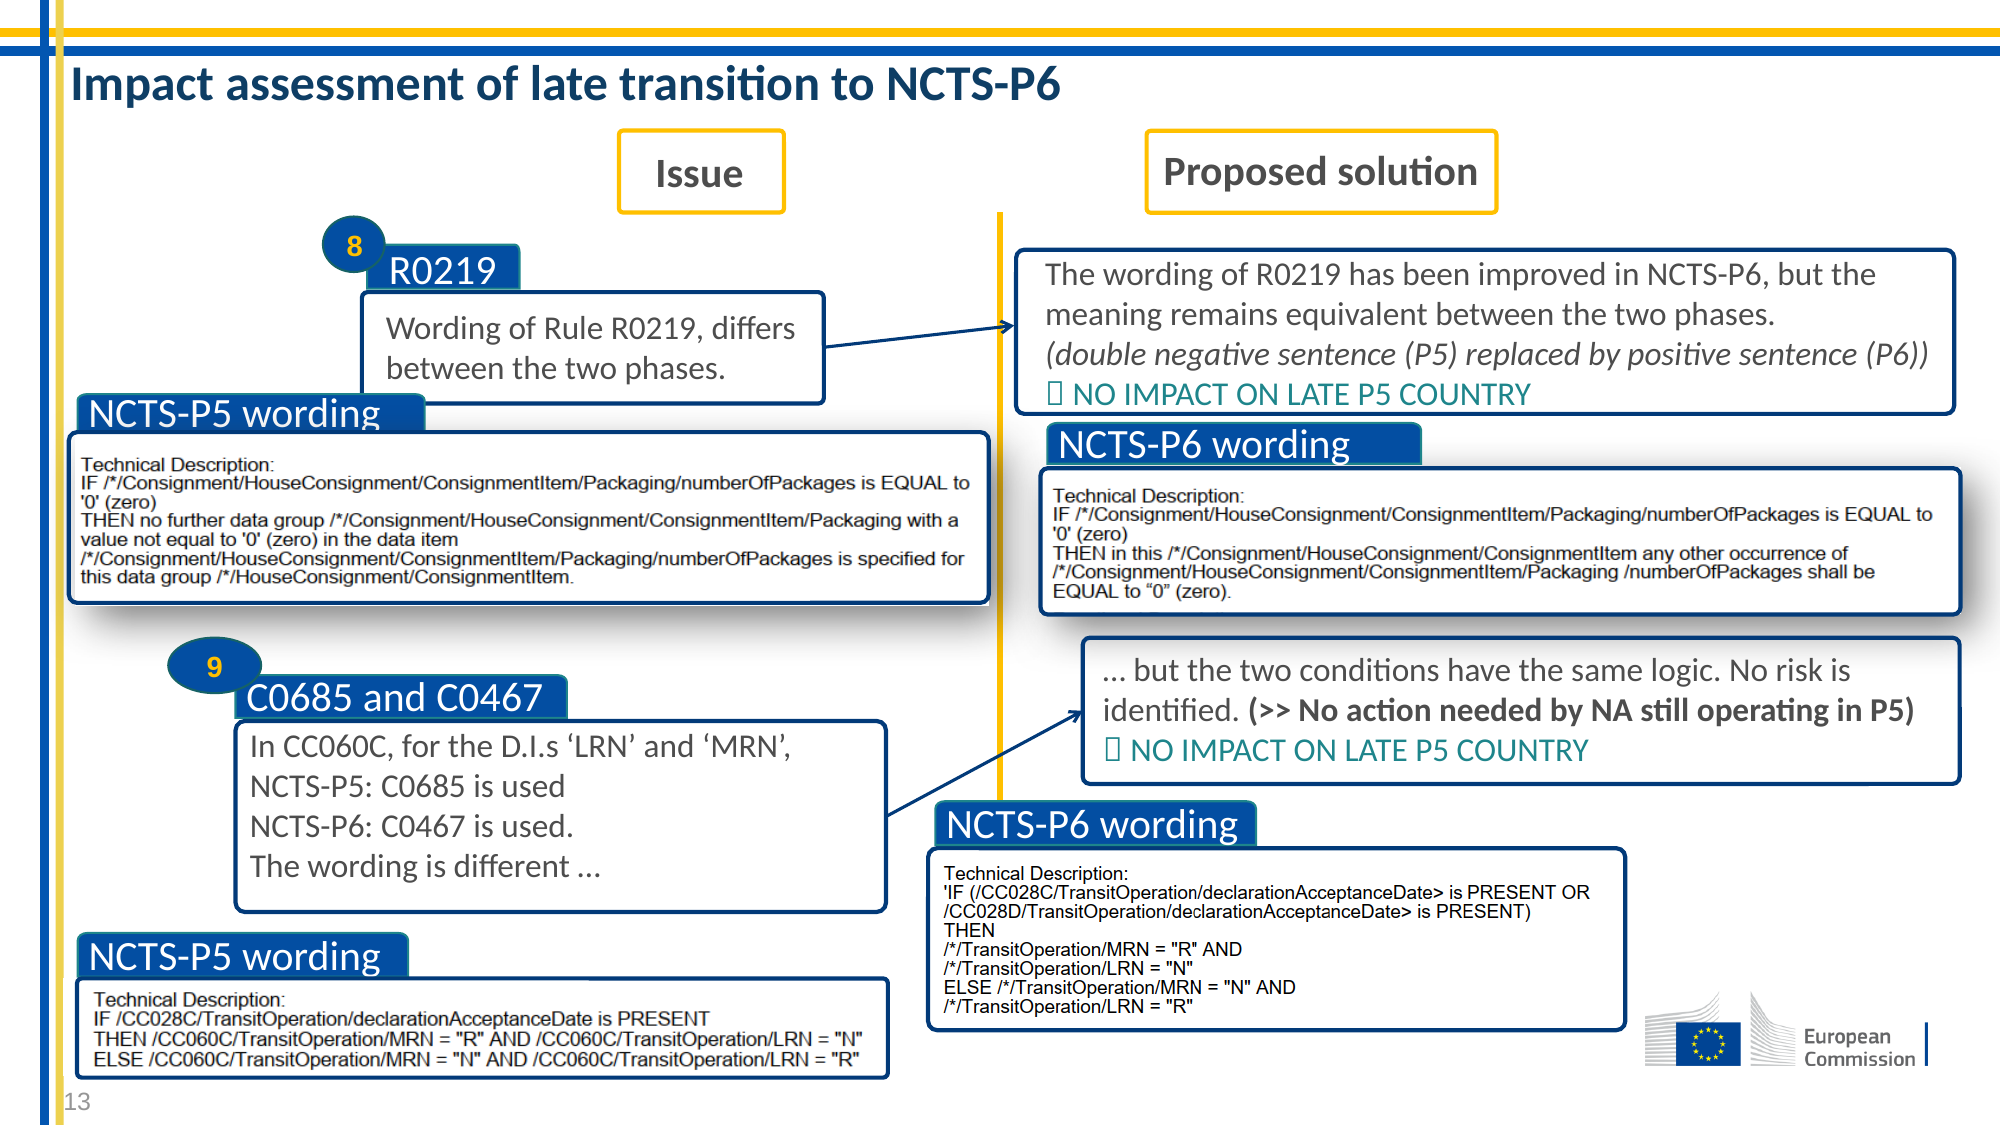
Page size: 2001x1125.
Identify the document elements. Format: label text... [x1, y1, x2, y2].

text_box [64, 28, 2000, 37]
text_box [618, 130, 784, 213]
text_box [1082, 637, 1960, 784]
text_box [1184, 46, 2000, 56]
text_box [923, 801, 1626, 1031]
slide_number 13 [48, 1070, 499, 1125]
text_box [63, 932, 888, 1078]
text_box [55, 118, 64, 1070]
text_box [322, 216, 833, 394]
text_box Impact assessment of late transition to NCTS-P6 [55, 43, 1184, 118]
picture [1645, 991, 1928, 1066]
text_box [40, 0, 49, 1125]
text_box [833, 325, 1015, 348]
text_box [1146, 130, 1521, 213]
text_box [49, 46, 55, 56]
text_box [1016, 245, 1969, 463]
text_box [49, 28, 55, 37]
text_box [886, 710, 1083, 817]
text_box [68, 394, 989, 606]
text_box [0, 28, 40, 37]
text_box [168, 637, 887, 913]
text_box [55, 0, 64, 43]
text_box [1040, 422, 1961, 615]
text_box [0, 46, 40, 56]
